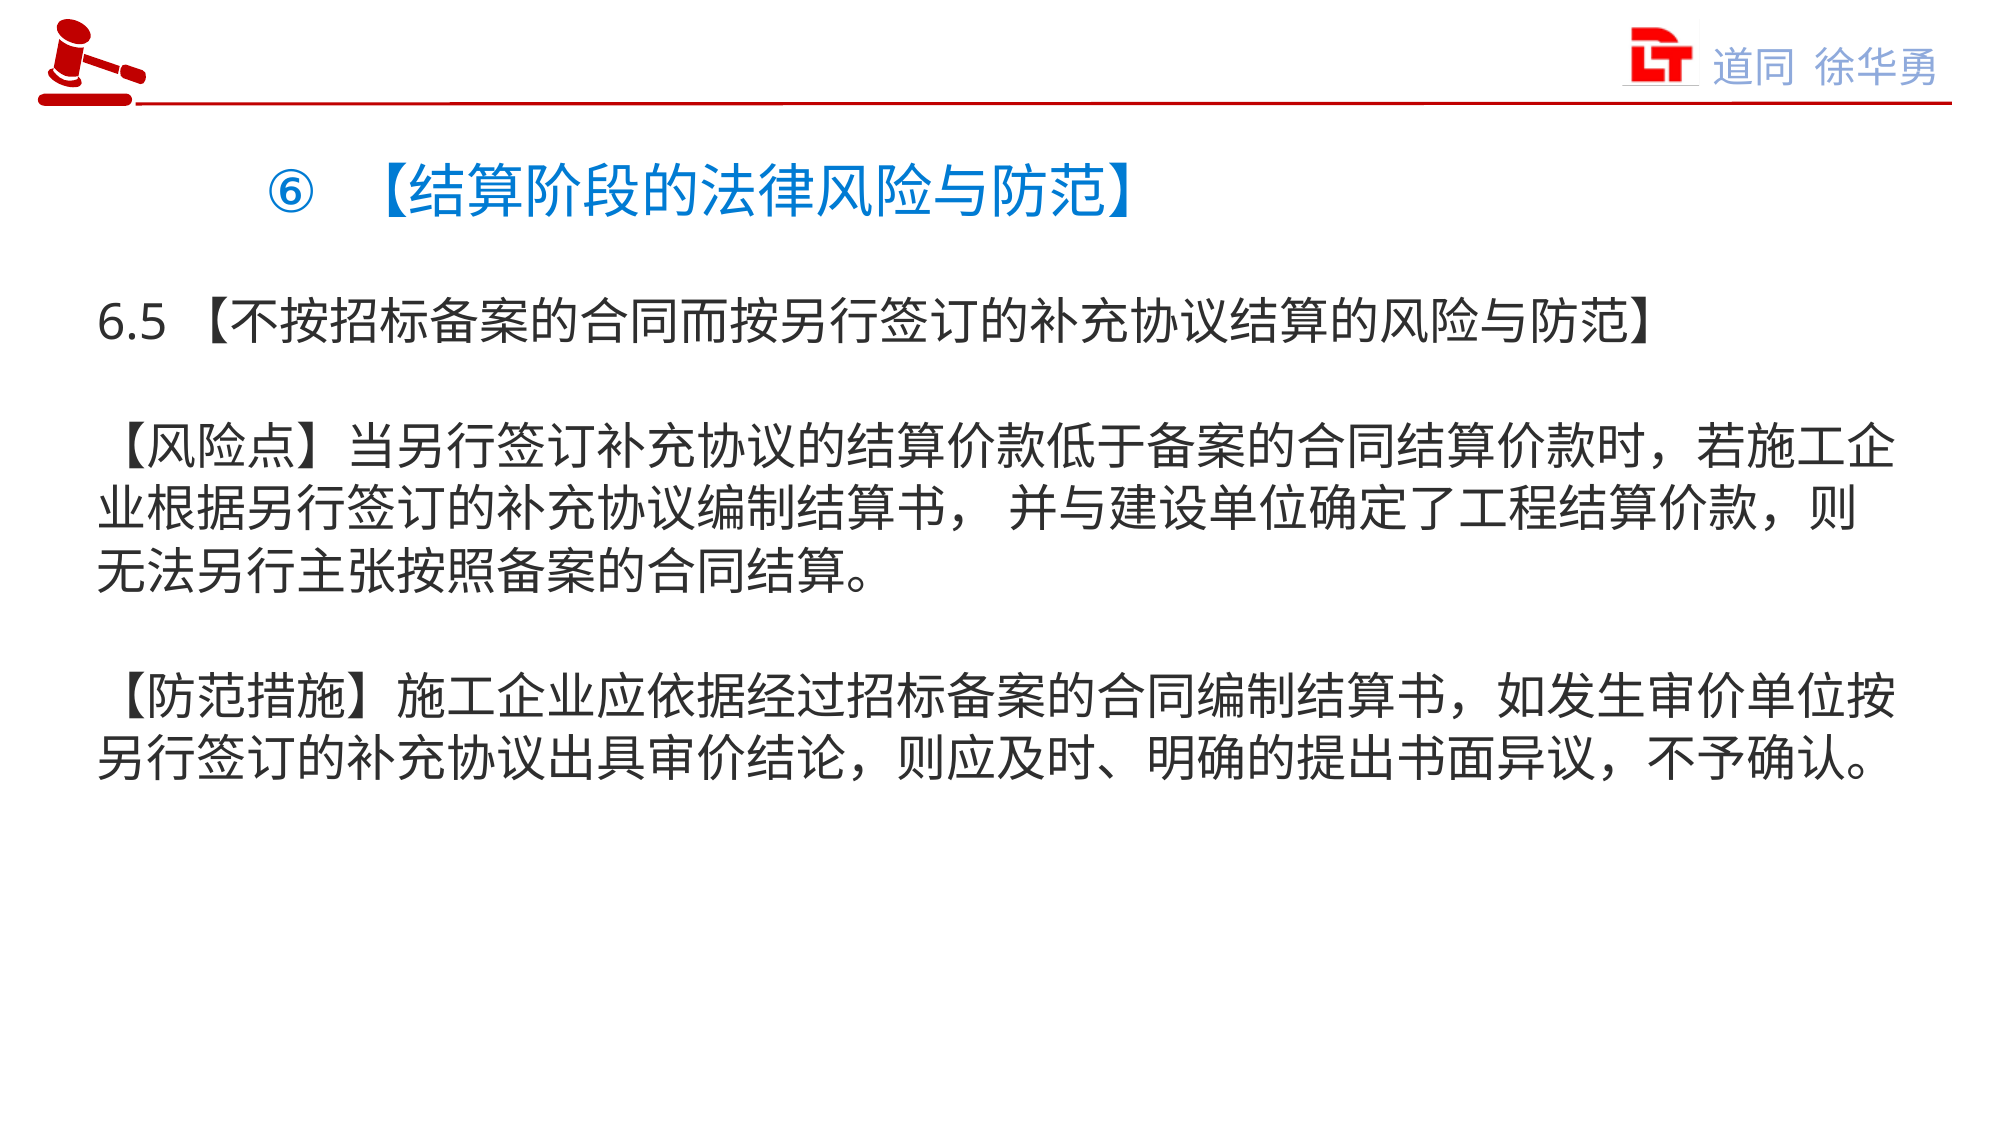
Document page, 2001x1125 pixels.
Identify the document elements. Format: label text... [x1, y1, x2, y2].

text_box 【结算阶段的法律风险与防范】 6.5【不按招标备案的合同而按另行签订的补充协议结算的风险与防范】 【风险点】当另行签订补充协议的结算价款低于备案的合同结算价款时，若施工企业根据另行签订的补充协议编制结算书， 并与建设单位确定了工程结算价款，则无法另行主张按照备案的合同结算。 【防范措施】施工企业应依据经过招标备案的合同编制结算书，如发生审价单位按另行签订的补充协议出具审价结论，则应及时、明确的提出书面异议，不予确认。 [82, 154, 1915, 795]
picture [1622, 19, 1699, 97]
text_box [37, 17, 1954, 106]
